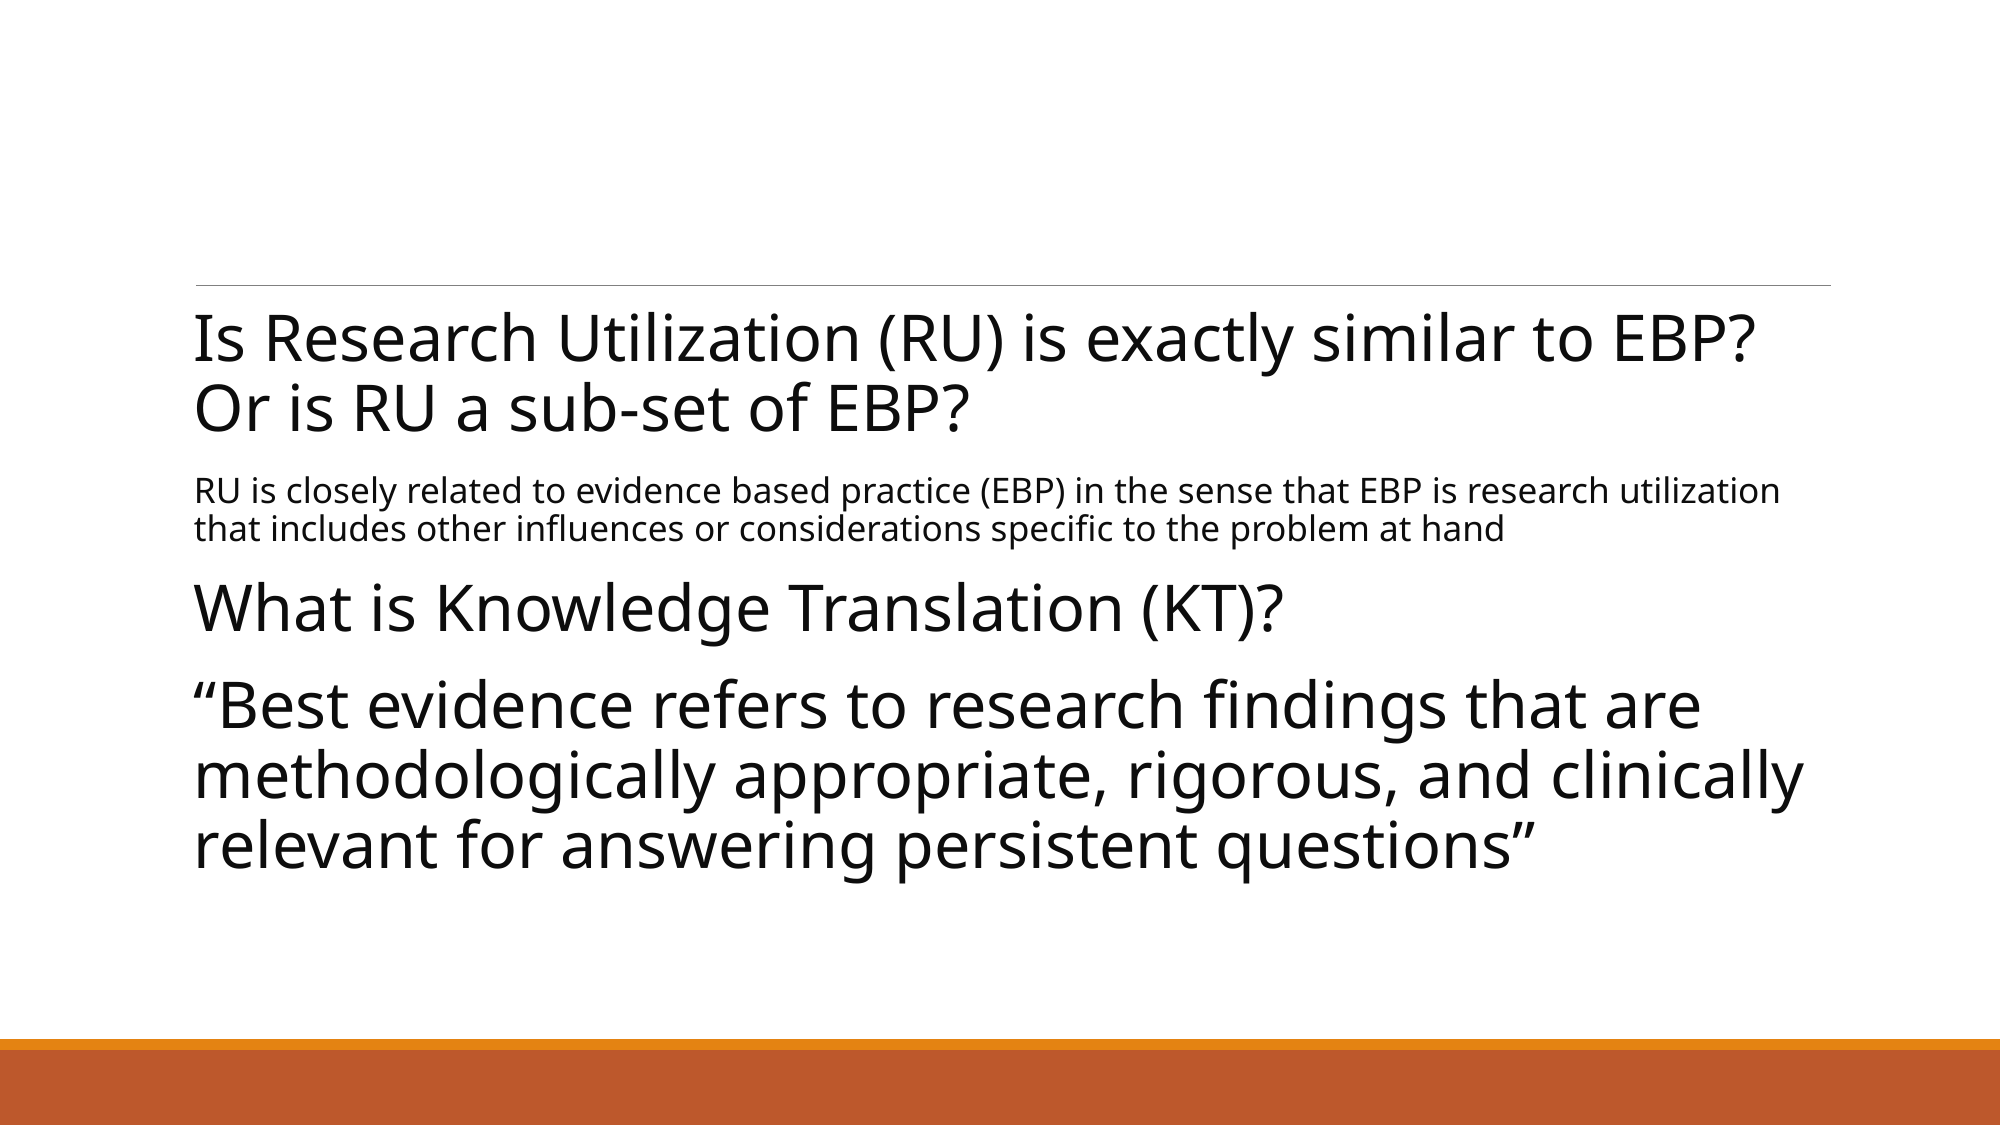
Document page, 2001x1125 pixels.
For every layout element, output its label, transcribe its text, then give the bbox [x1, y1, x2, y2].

list Is Research Utilization (RU) is exactly similar to EBP? Or is RU a sub-set of EBP? RU is closely related to evidence based practice (EBP) in the sense that EBP is research utilization that includes other influences or considerations specific to the problem at hand What is Knowledge Translation (KT)? “Best evidence refers to research findings that are methodologically appropriate, rigorous, and clinically relevant for answering persistent questions” [180, 298, 1830, 959]
